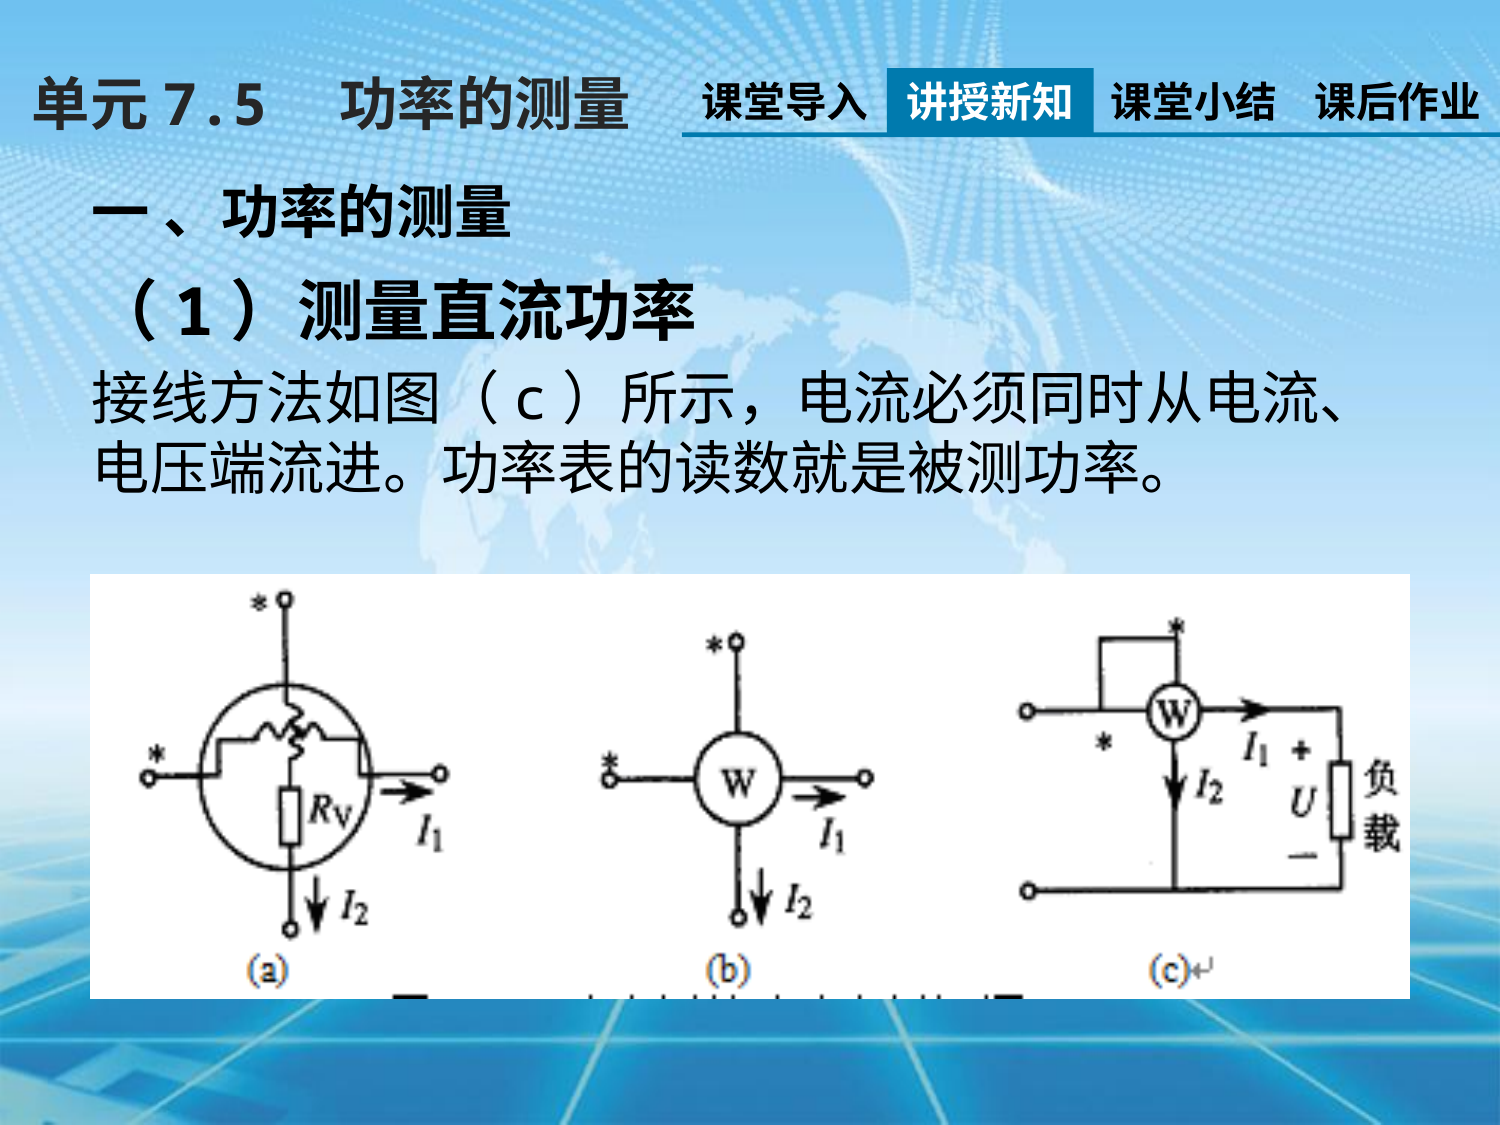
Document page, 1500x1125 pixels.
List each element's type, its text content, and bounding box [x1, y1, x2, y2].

text_box （1）测量直流功率 接线方法如图（c）所示，电流必须同时从电流、电压端流进。功率表的读数就是被测功率。 [76, 261, 1424, 551]
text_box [16, 59, 1500, 146]
text_box 一 、功率的测量 [76, 164, 1012, 256]
picture [0, 0, 1500, 1125]
